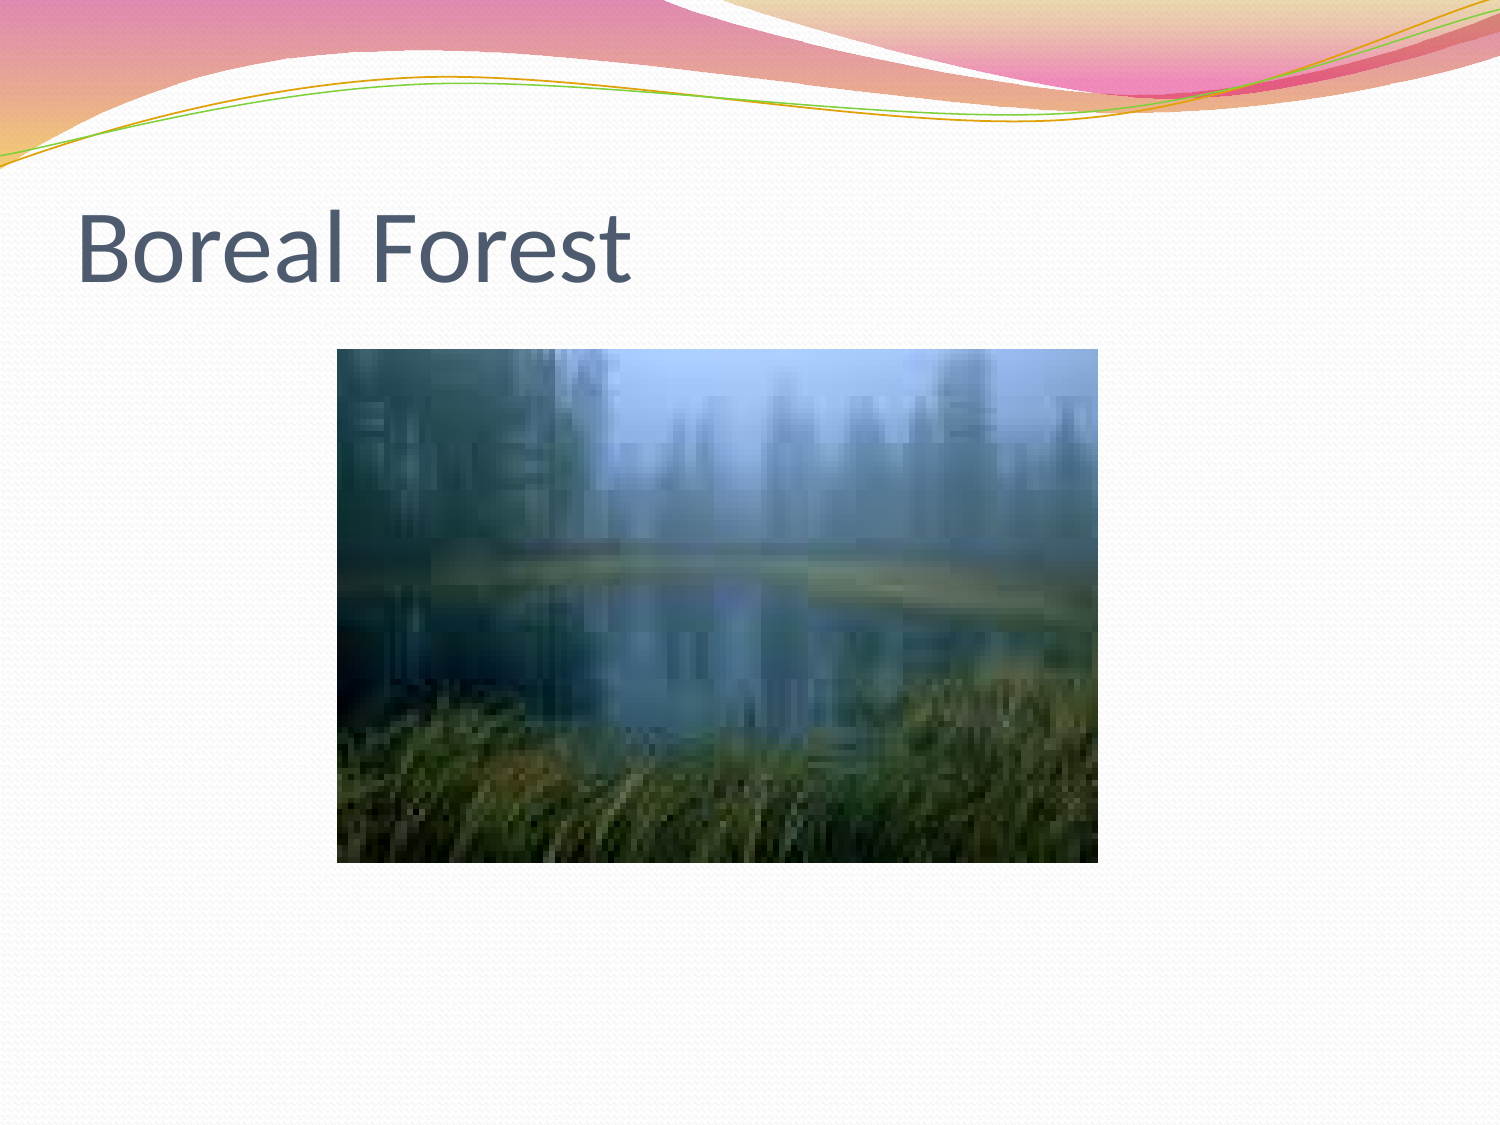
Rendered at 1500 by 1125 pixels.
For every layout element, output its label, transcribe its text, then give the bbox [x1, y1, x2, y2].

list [337, 349, 1098, 863]
title Boreal Forest [75, 115, 1425, 303]
